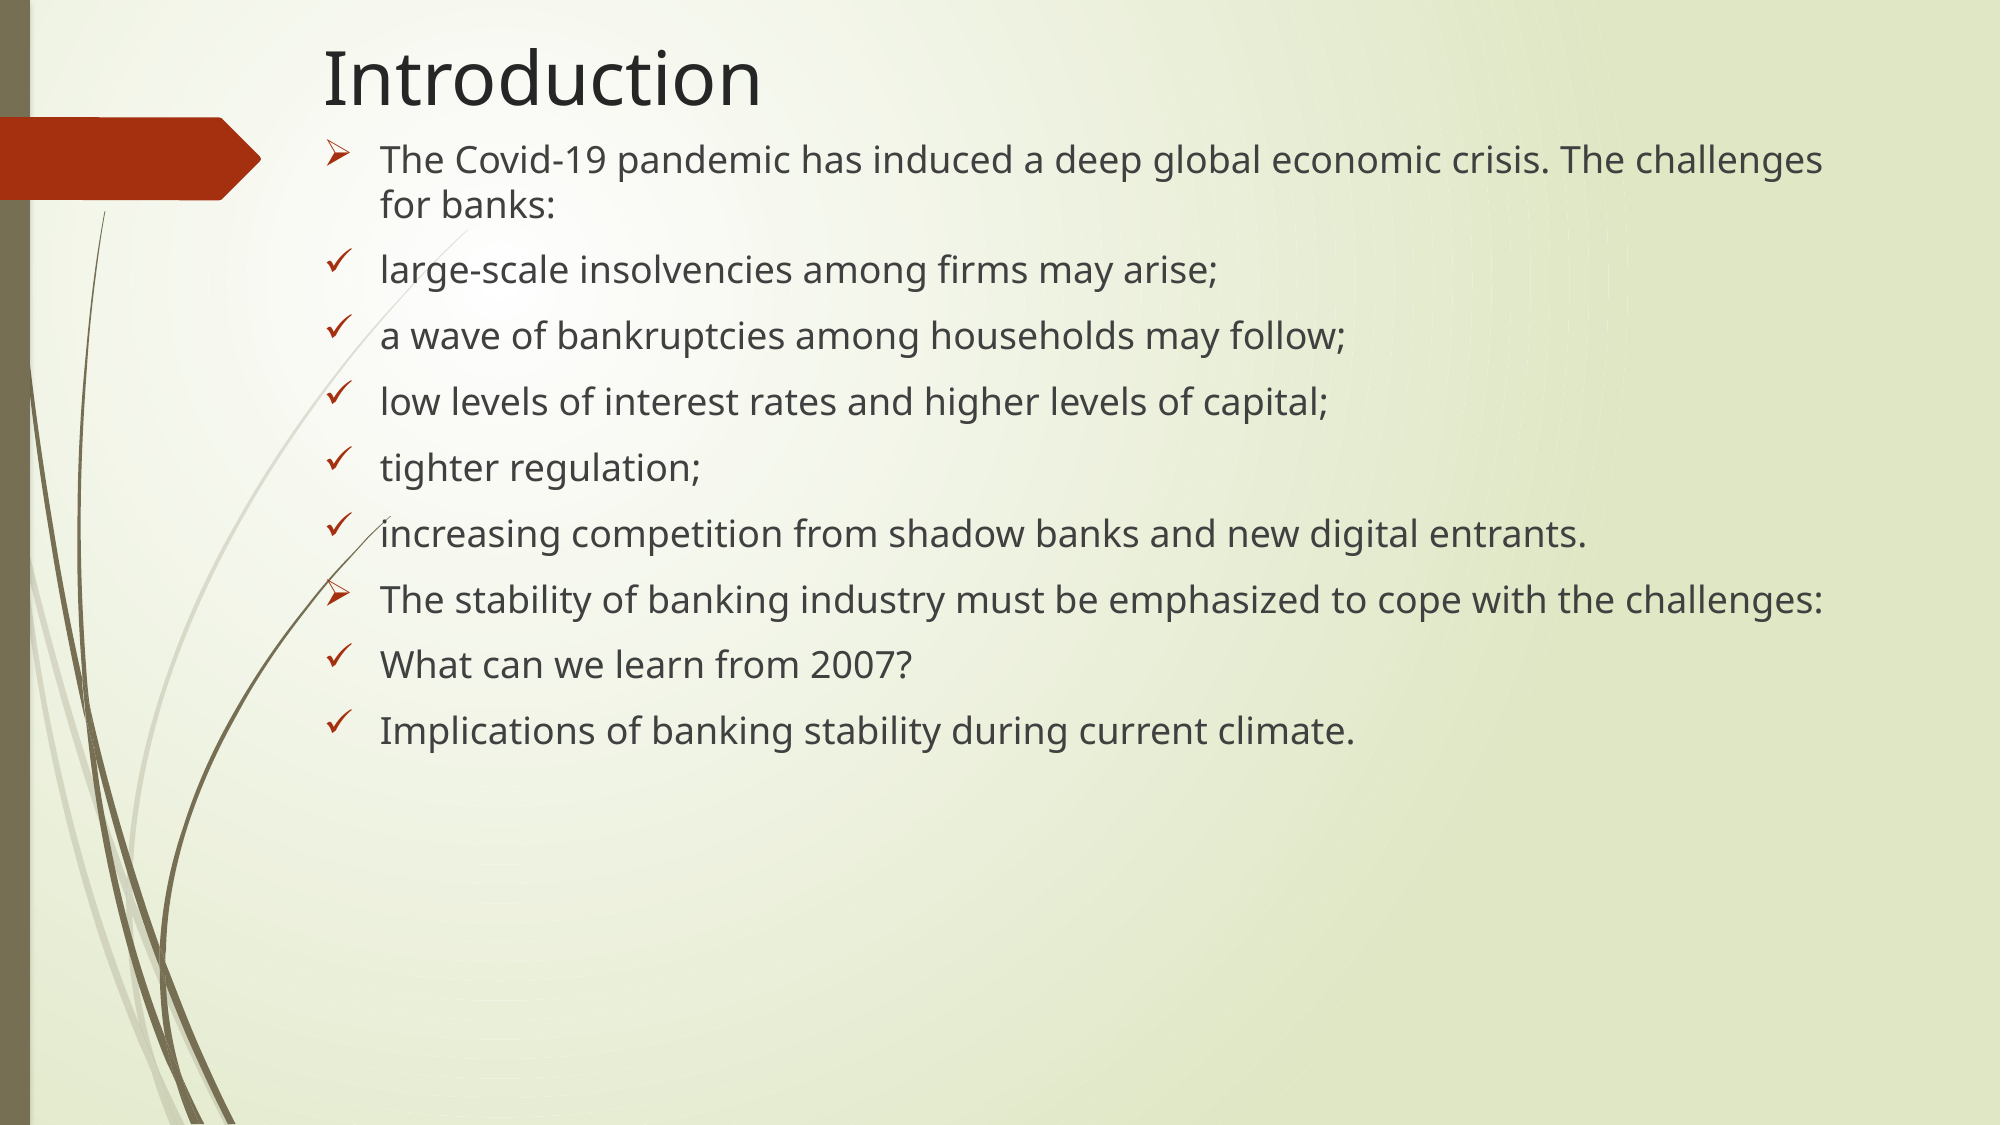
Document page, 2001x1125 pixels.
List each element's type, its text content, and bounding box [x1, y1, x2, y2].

title Introduction [308, 22, 1771, 128]
list The Covid-19 pandemic has induced a deep global economic crisis. The challenges for banks: large-scale insolvencies among firms may arise; a wave of bankruptcies among households may follow; low levels of interest rates and higher levels of capital; tighter regulation; increasing competition from shadow banks and new digital entrants. The stability of banking industry must be emphasized to cope with the challenges: What can we learn from 2007? Implications of banking stability during current climate. [308, 128, 1888, 903]
